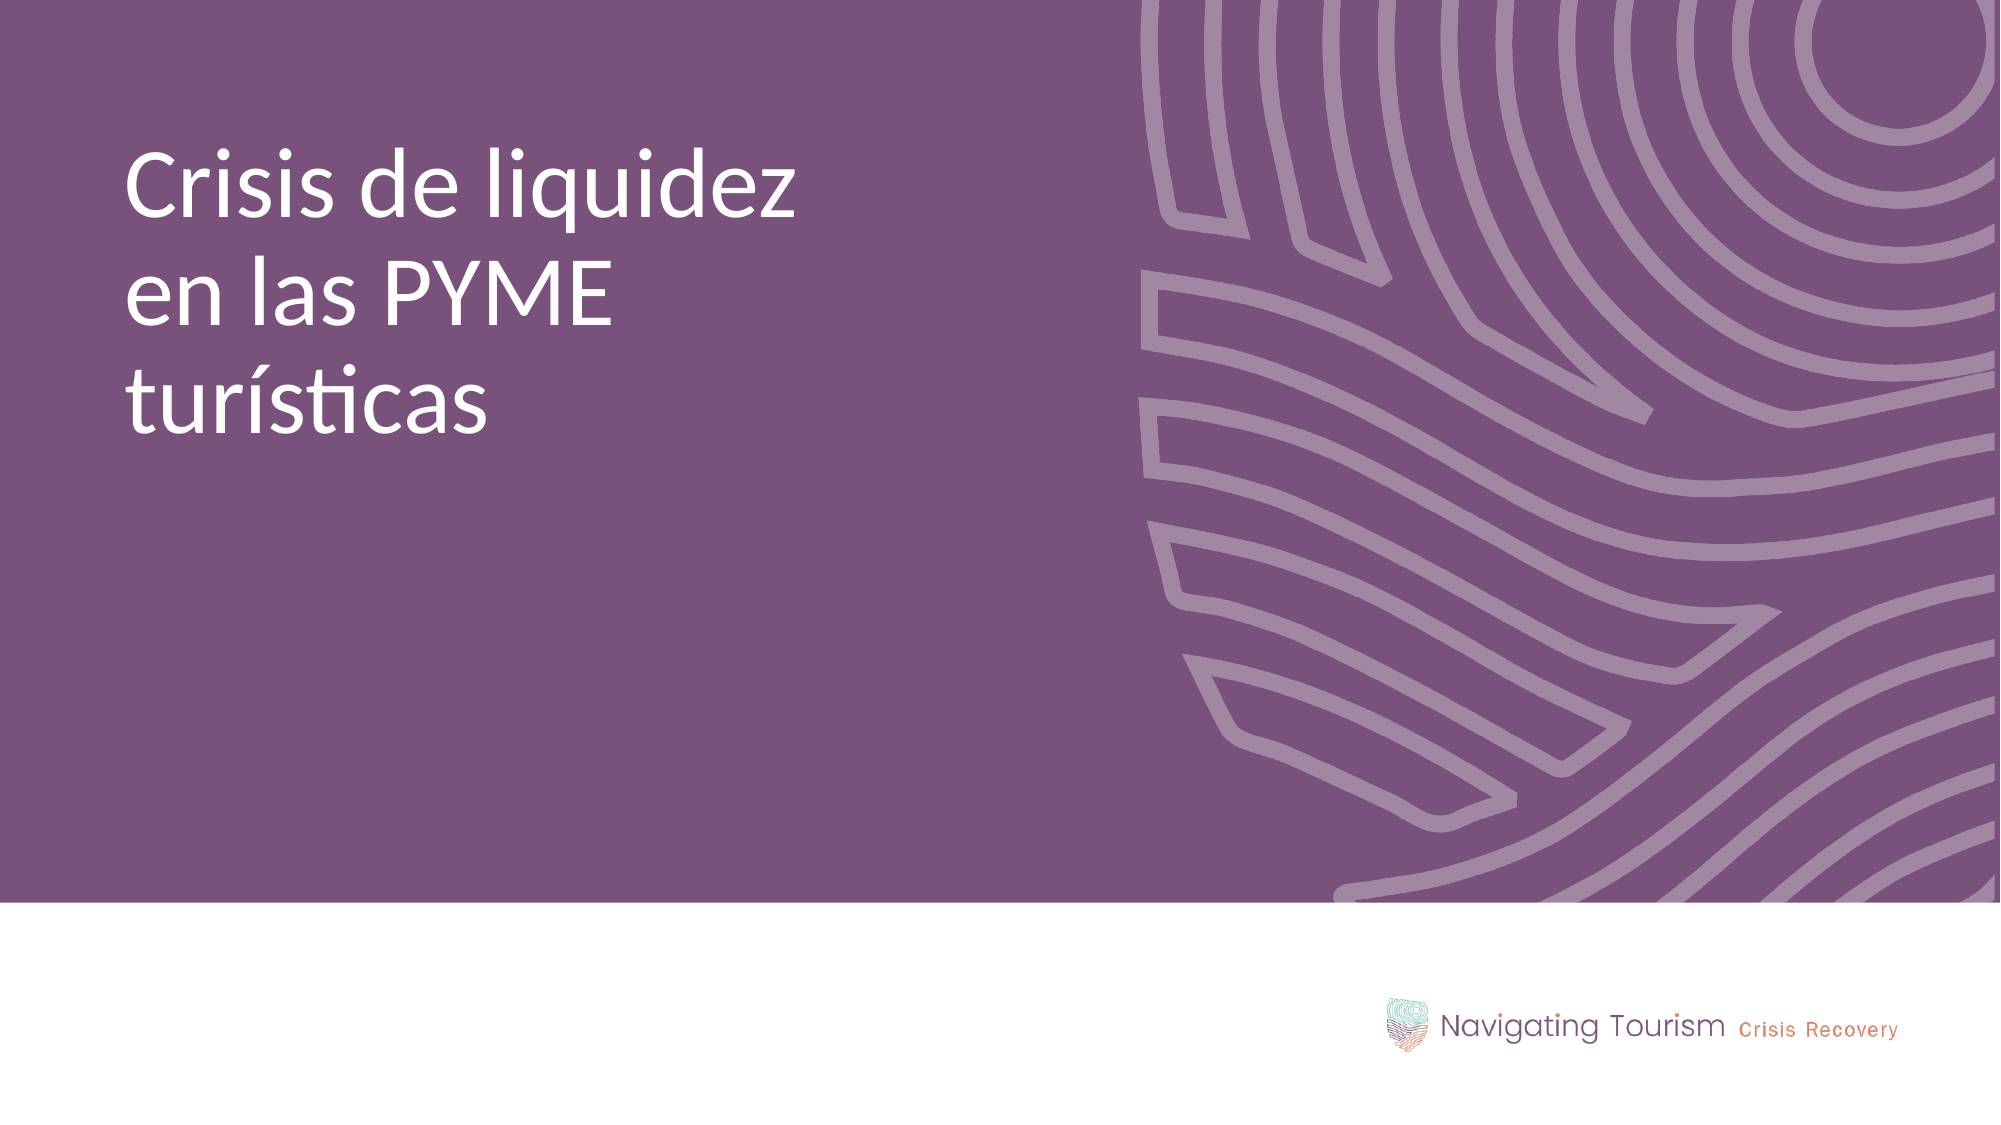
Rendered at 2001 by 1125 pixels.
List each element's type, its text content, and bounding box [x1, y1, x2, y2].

picture [1387, 993, 1433, 1056]
list Crisis de liquidez en las PYME turísticas [109, 123, 820, 726]
picture [1138, 0, 1995, 903]
picture [1434, 1000, 1899, 1050]
